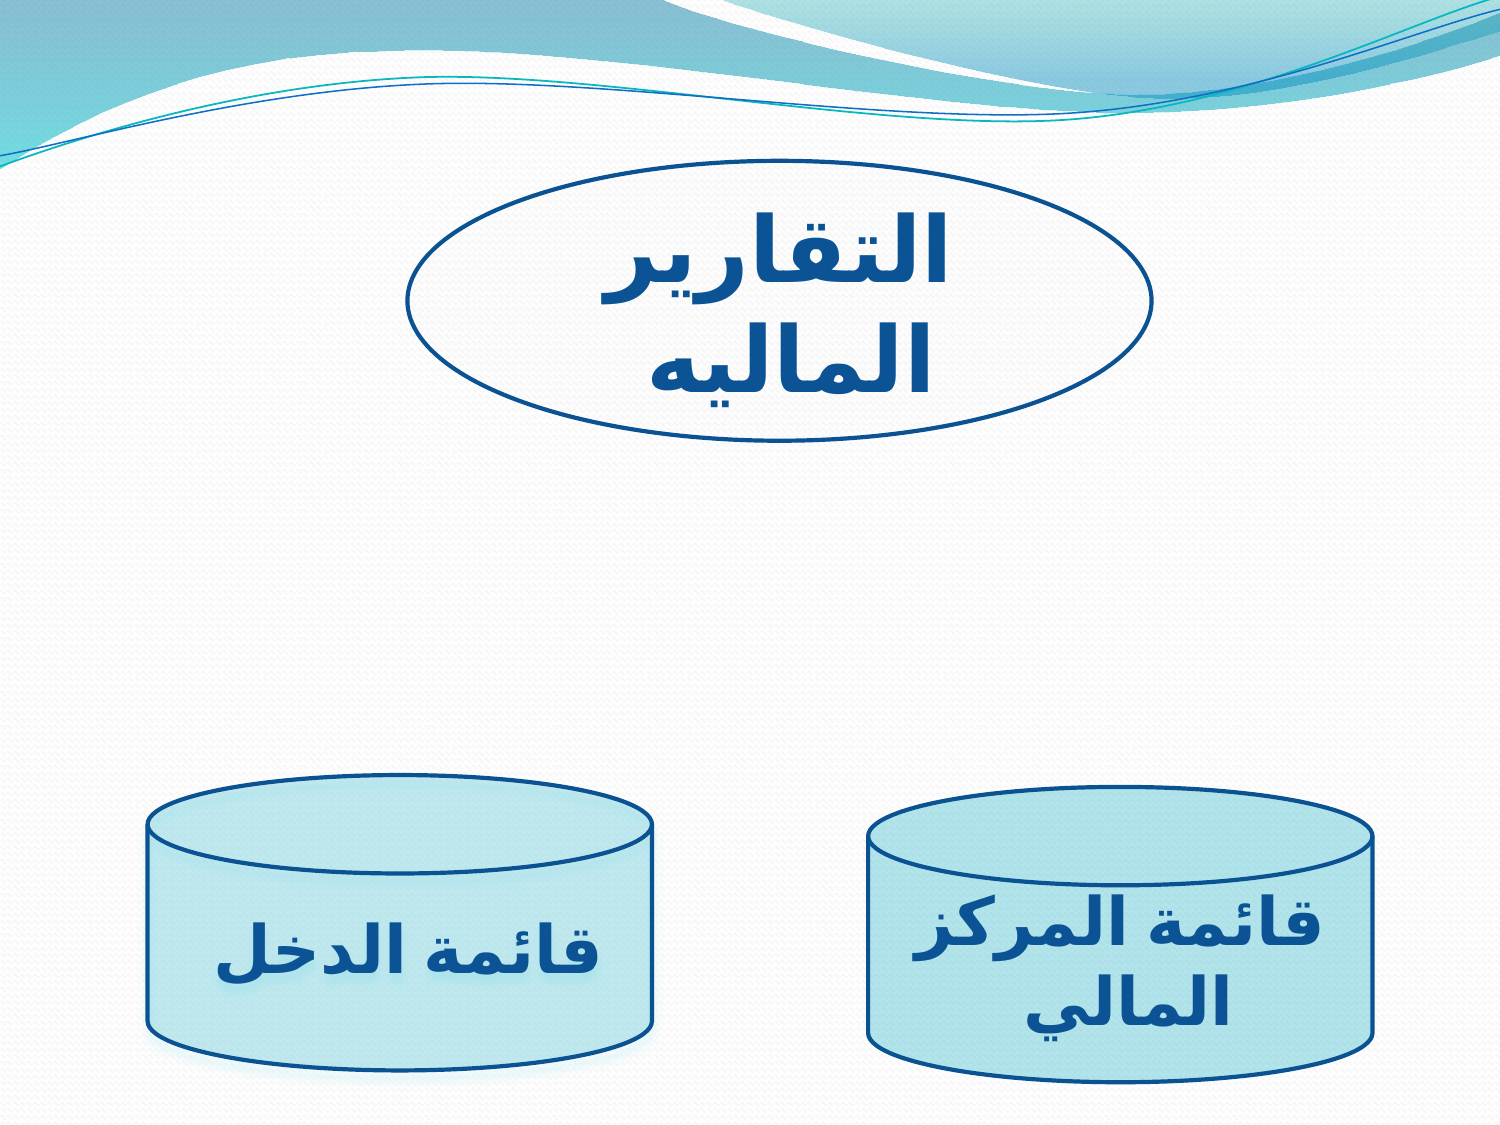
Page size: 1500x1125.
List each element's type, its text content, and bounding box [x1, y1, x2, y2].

text_box قائمة الدخل [145, 772, 655, 1073]
text_box قائمة المركز المالي [866, 784, 1375, 1085]
text_box التقارير الماليه [405, 158, 1154, 443]
